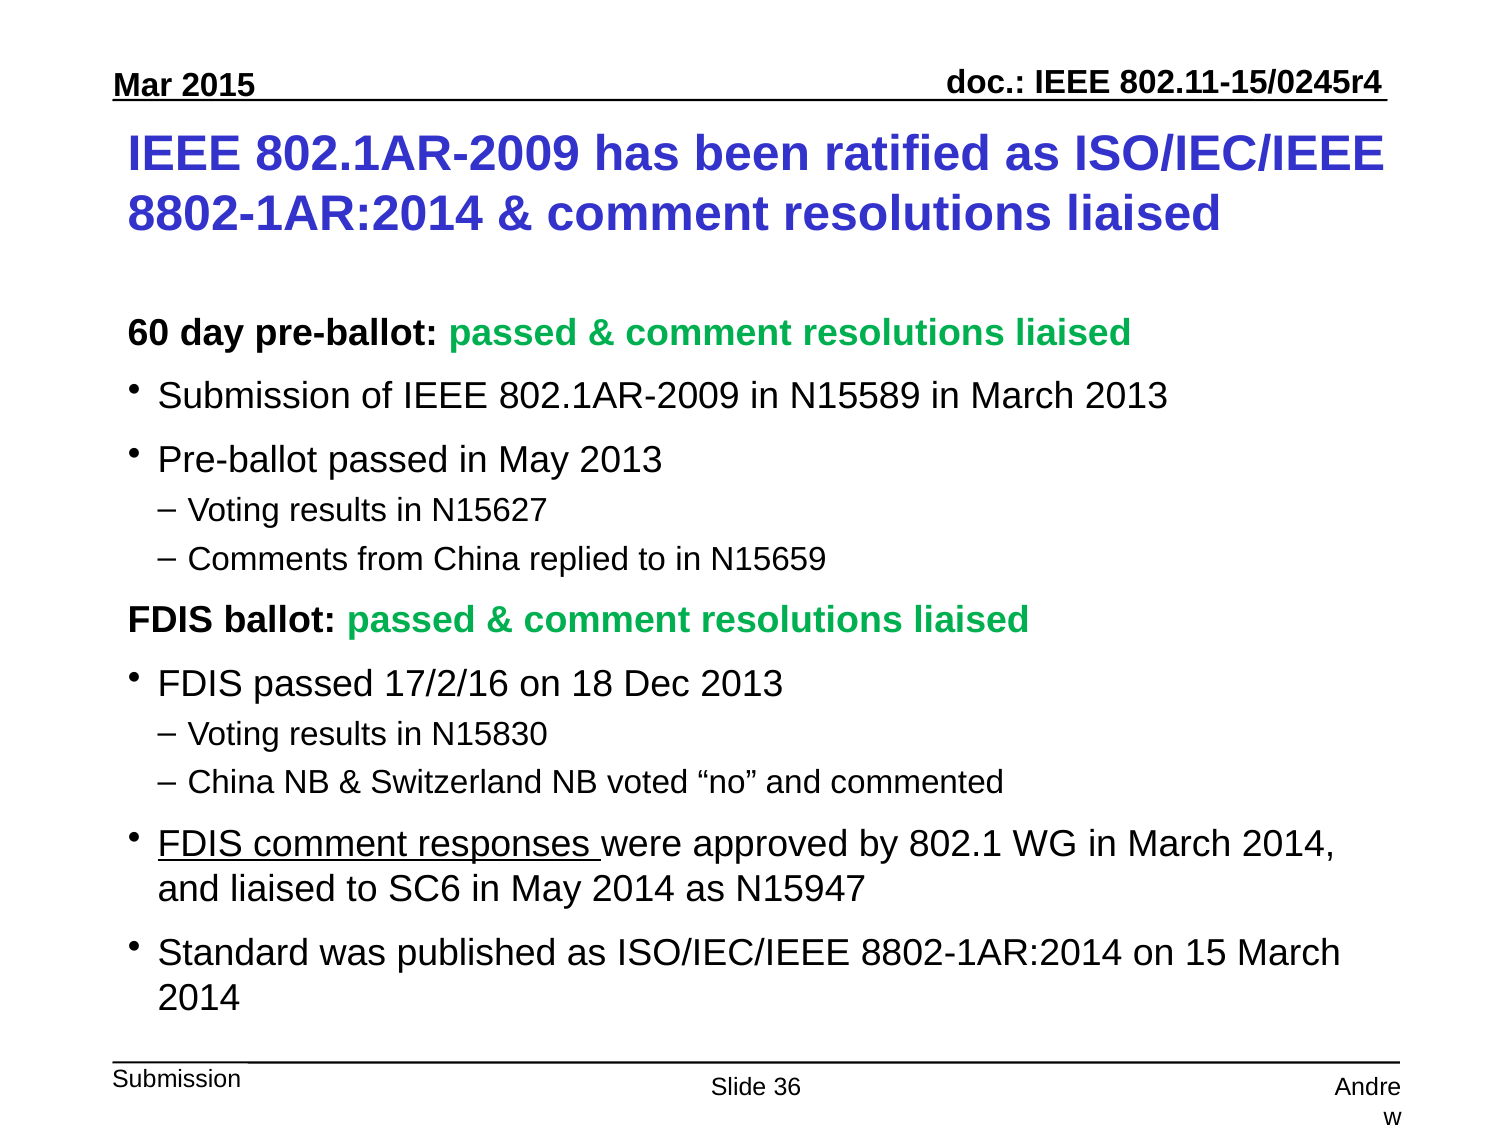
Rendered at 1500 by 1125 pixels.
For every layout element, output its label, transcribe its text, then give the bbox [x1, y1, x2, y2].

title IEEE 802.1AR-2009 has been ratified as ISO/IEC/IEEE 8802-1AR:2014 & comment resolutions liaised [112, 112, 1438, 288]
list 60 day pre-ballot: passed & comment resolutions liaised Submission of IEEE 802.1AR-2009 in N15589 in March 2013 Pre-ballot passed in May 2013 Voting results in N15627 Comments from China replied to in N15659 FDIS ballot: passed & comment resolutions liaised FDIS passed 17/2/16 on 18 Dec 2013 Voting results in N15830 China NB & Switzerland NB voted “no” and commented FDIS comment responses were approved by 802.1 WG in March 2014, and liaised to SC6 in May 2014 as N15947 Standard was published as ISO/IEC/IEEE 8802-1AR:2014 on 15 March 2014 [112, 299, 1388, 975]
slide_number Slide 36 [709, 1069, 803, 1101]
footer Andrew Myles, Cisco [1320, 1069, 1402, 1101]
